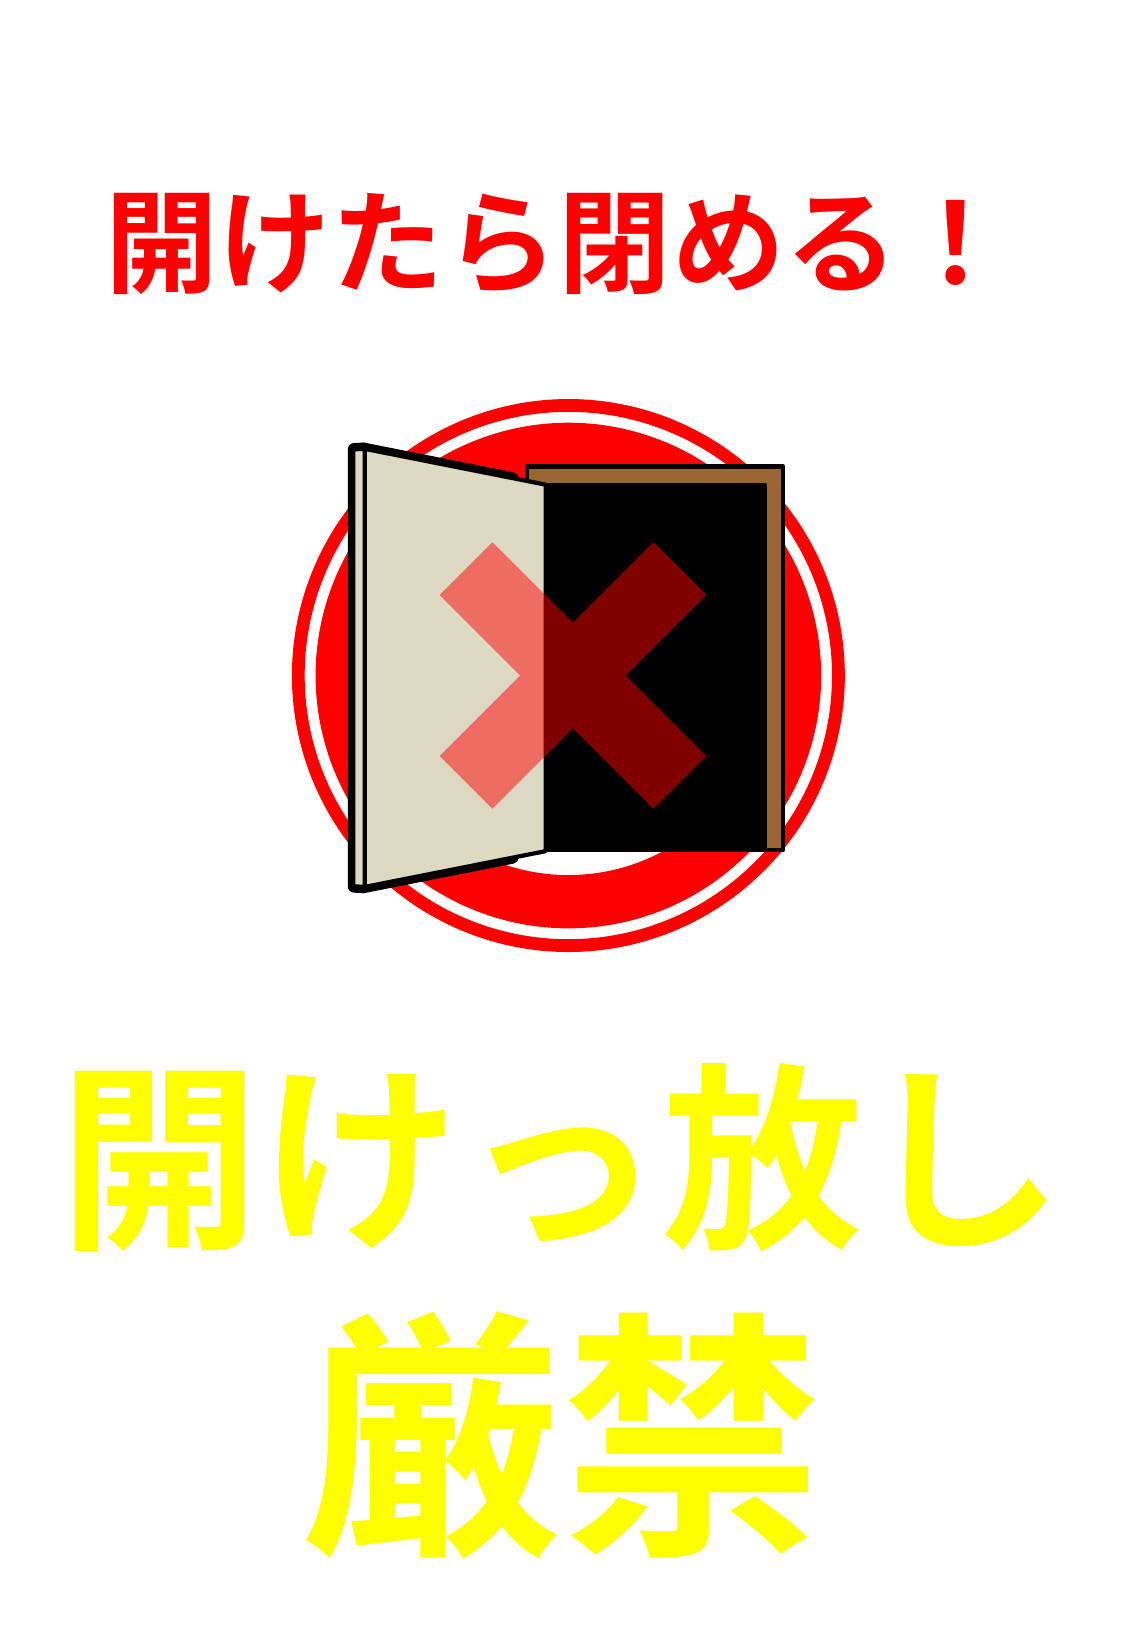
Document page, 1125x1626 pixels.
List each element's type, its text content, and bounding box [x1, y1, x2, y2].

text_box 開けっ放し 厳禁 [0, 1026, 1125, 1594]
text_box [291, 398, 846, 953]
text_box 開けたら閉める！ [0, 164, 1125, 315]
